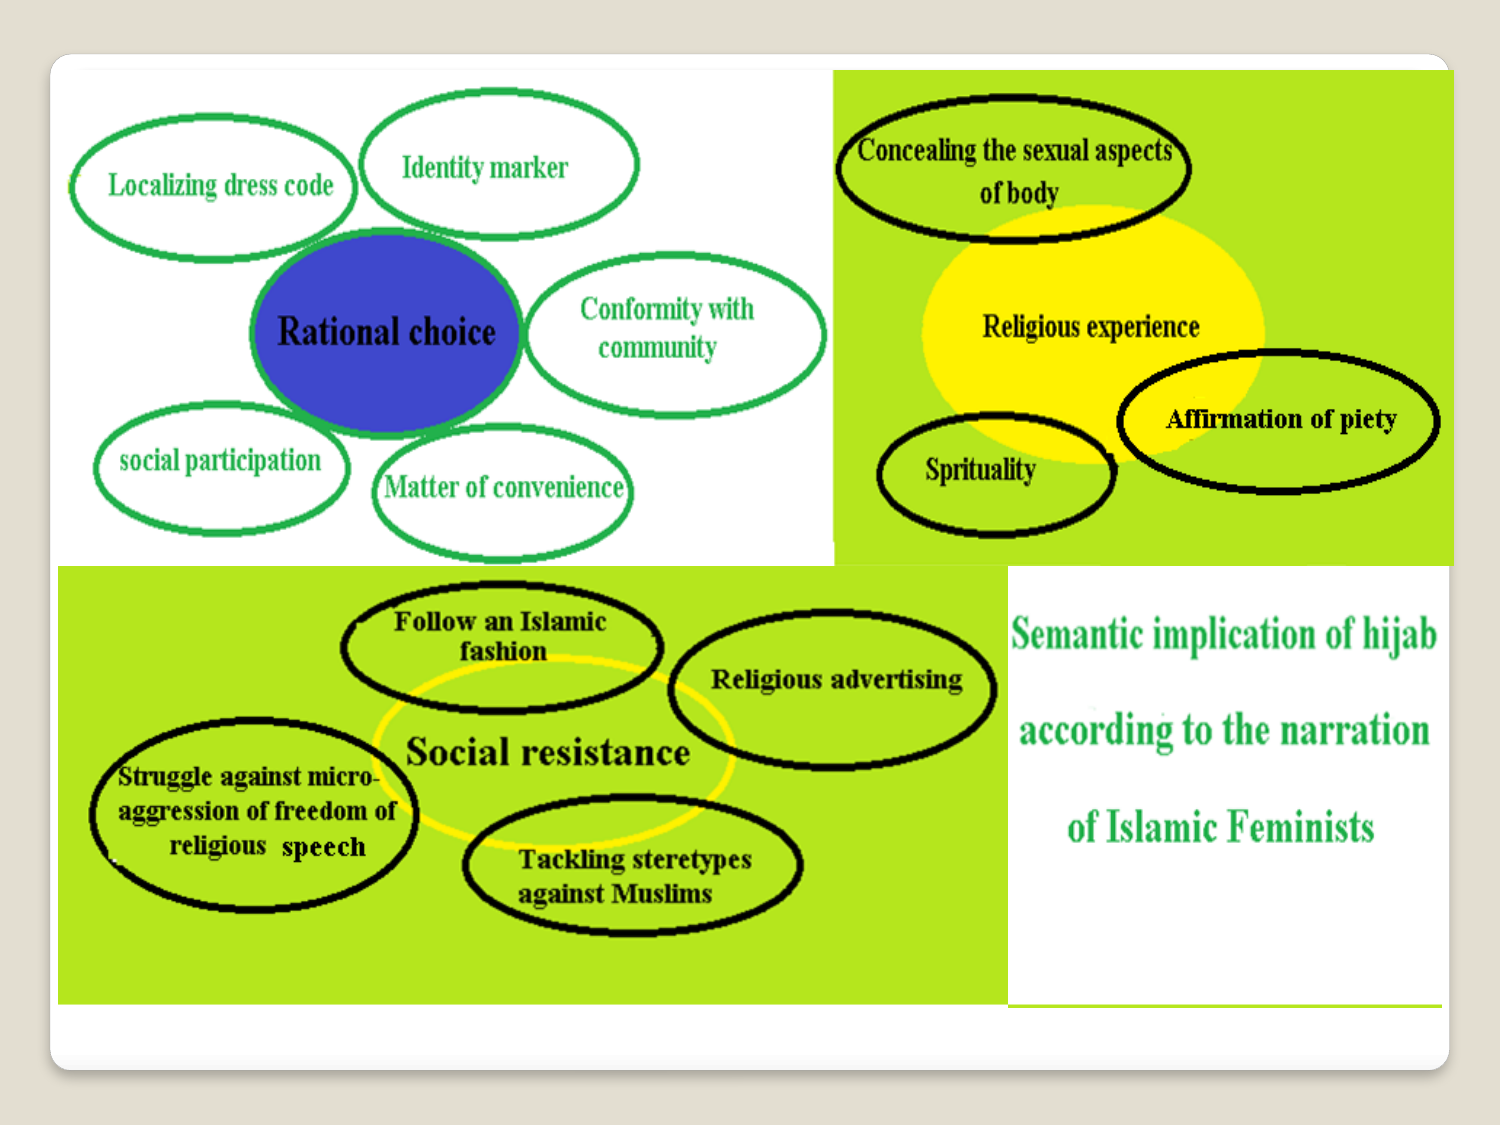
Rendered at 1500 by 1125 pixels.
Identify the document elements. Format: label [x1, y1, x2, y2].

picture [58, 70, 1454, 1009]
